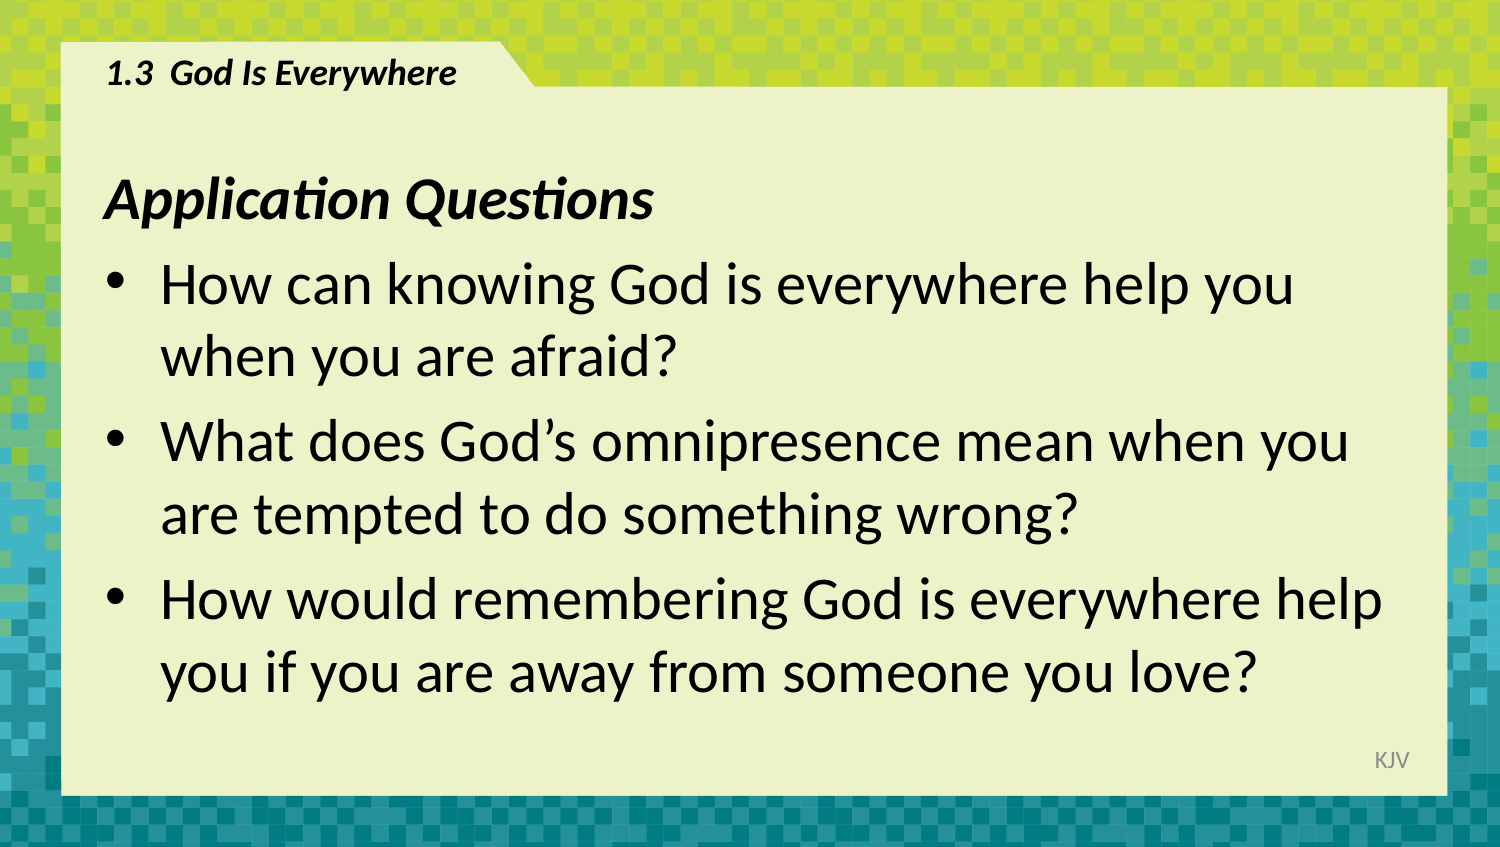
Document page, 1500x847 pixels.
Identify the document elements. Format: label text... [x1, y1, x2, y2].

footer KJV [950, 736, 1425, 782]
list Application Questions How can knowing God is everywhere help you when you are afraid? What does God’s omnipresence mean when you are tempted to do something wrong? How would remembering God is everywhere help you if you are away from someone you love? [89, 141, 1403, 722]
picture [0, 0, 1500, 847]
title 1.3 God Is Everywhere [89, 33, 1420, 108]
